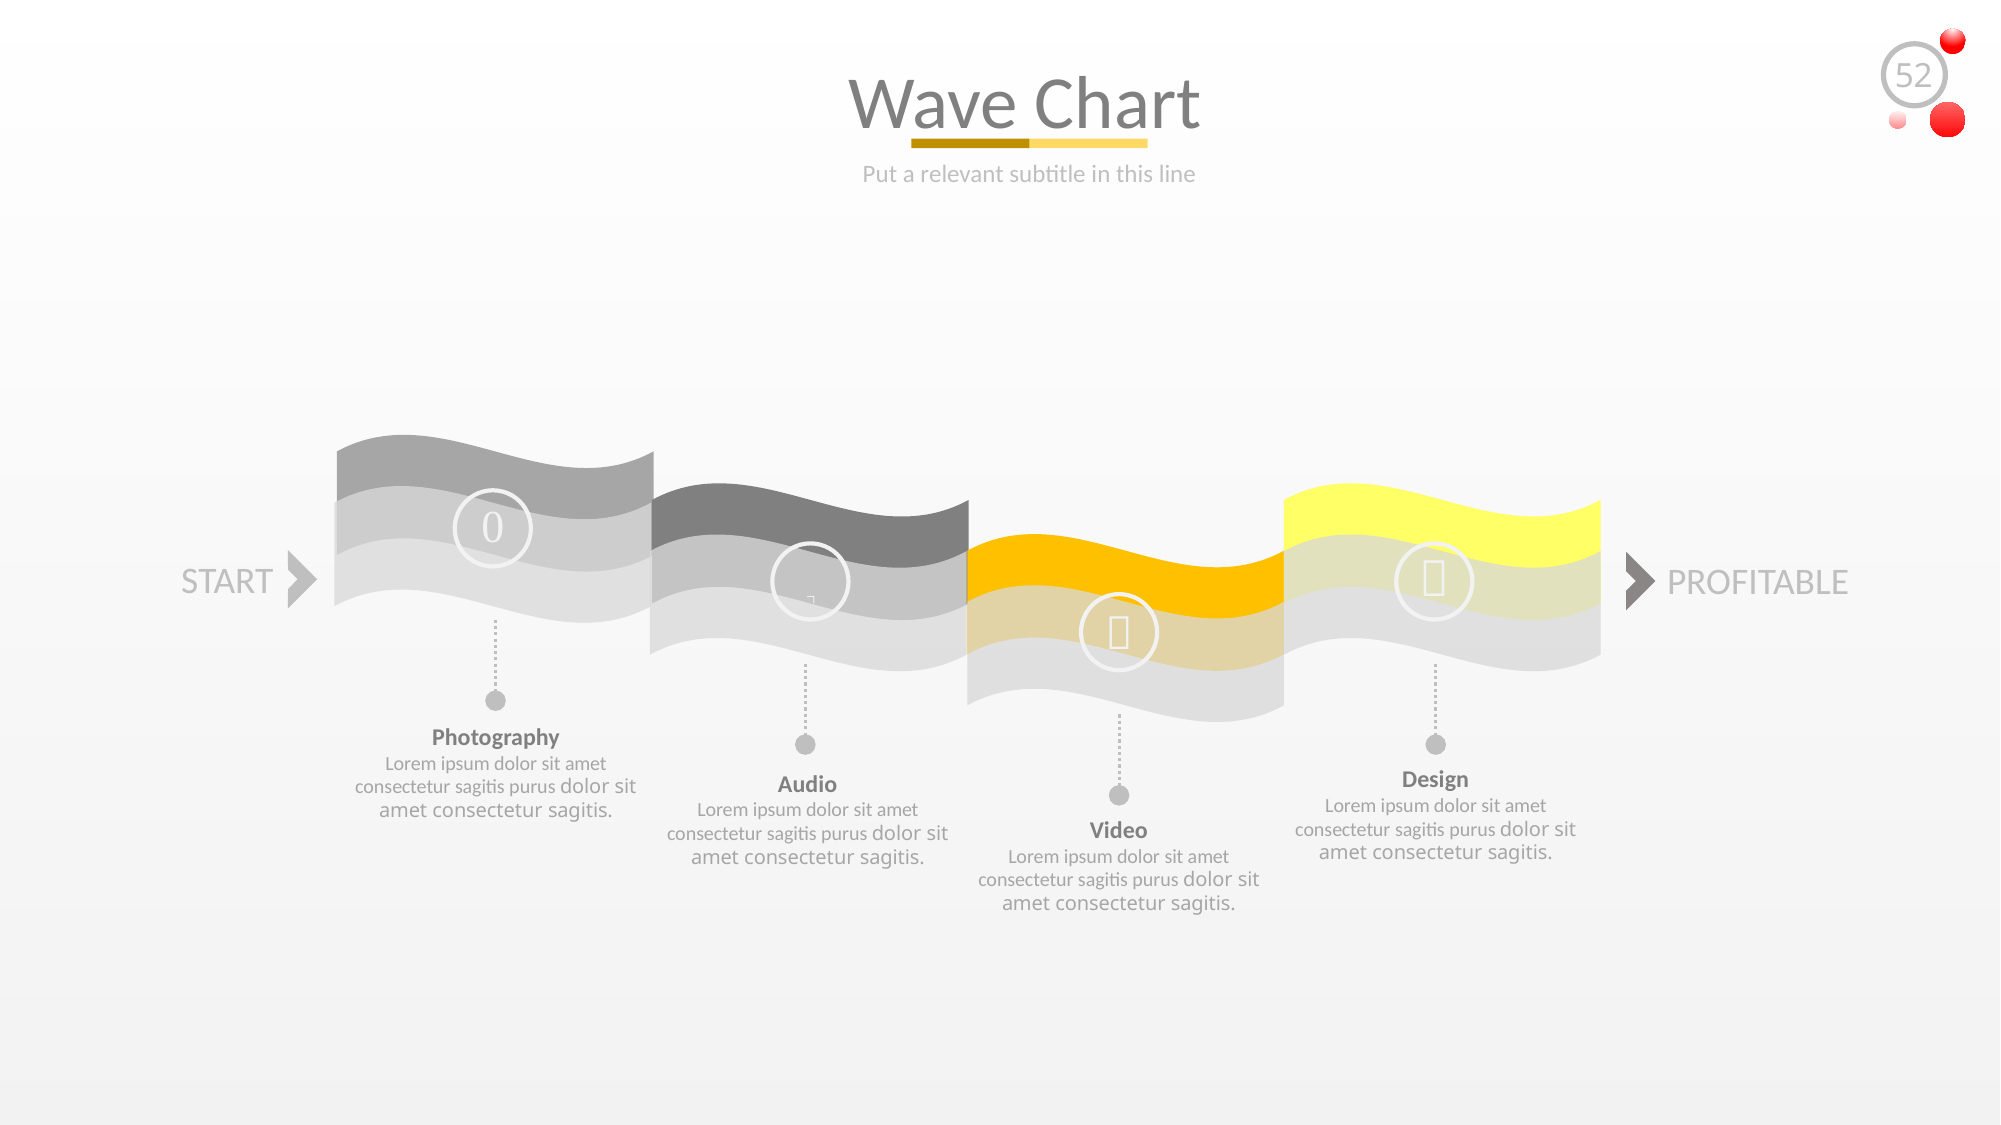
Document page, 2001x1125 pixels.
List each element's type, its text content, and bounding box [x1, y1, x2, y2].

text_box PROFITABLE [1643, 549, 1864, 610]
text_box Wave Chart [597, 1, 1454, 152]
text_box Video Lorem ipsum dolor sit amet consectetur sagitis purus dolor sit amet consectetur sagitis. [959, 807, 1278, 923]
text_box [430, 465, 1497, 693]
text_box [1497, 482, 1601, 672]
text_box Audio Lorem ipsum dolor sit amet consectetur sagitis purus dolor sit amet consectetur sagitis. [648, 796, 967, 876]
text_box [911, 138, 1148, 149]
text_box START [154, 548, 289, 608]
text_box [1625, 549, 1657, 613]
text_box Design Lorem ipsum dolor sit amet consectetur sagitis purus dolor sit amet consectetur sagitis. [1276, 756, 1595, 872]
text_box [1876, 28, 1966, 138]
text_box [286, 547, 319, 612]
text_box Put a relevant subtitle in this line [792, 142, 1267, 202]
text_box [495, 693, 1436, 796]
text_box Photography Lorem ipsum dolor sit amet consectetur sagitis purus dolor sit amet consectetur sagitis. [336, 714, 648, 830]
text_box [334, 434, 654, 624]
